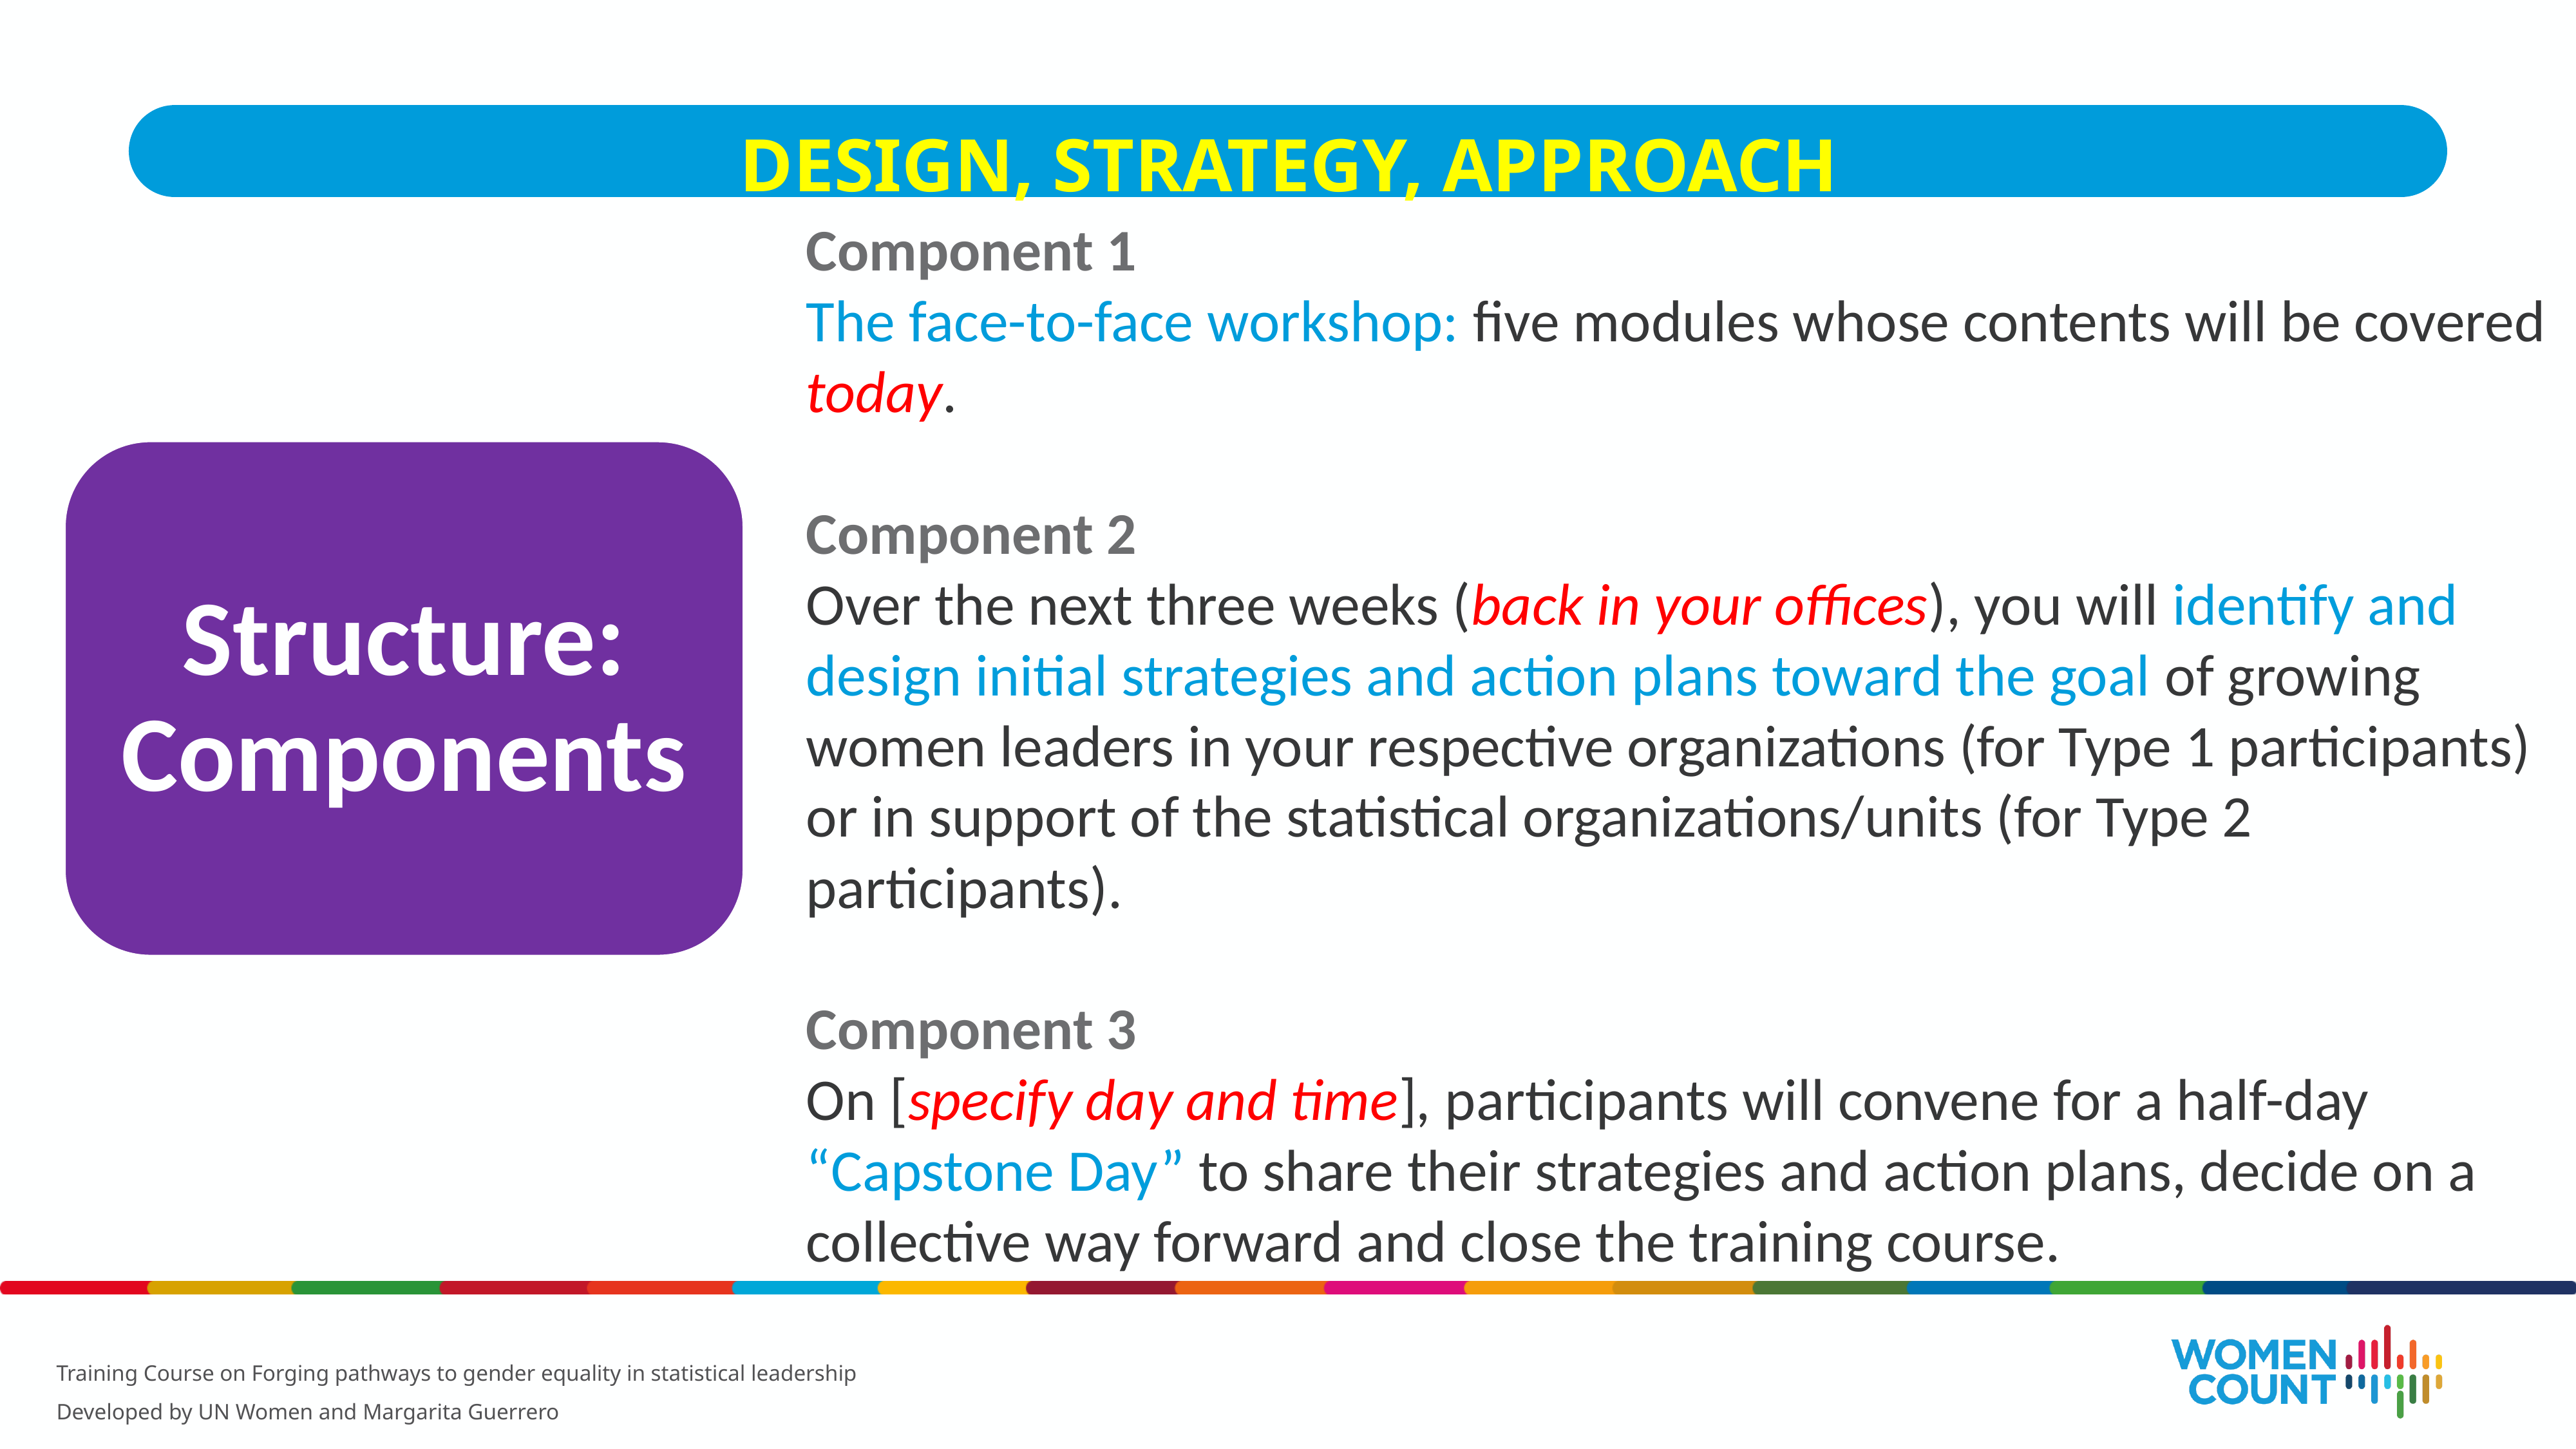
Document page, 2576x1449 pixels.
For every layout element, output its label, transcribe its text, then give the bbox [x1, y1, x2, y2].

list DESIGN, STRATEGY, APPROACH [167, 119, 2411, 207]
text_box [64, 440, 744, 956]
text_box Component 1 The face-to-face workshop: five modules whose contents will be covered today. Component 2 Over the next three weeks (back in your offices), you will identify and design initial strategies and action plans toward the goal of growing women leaders in your respective organizations (for Type 1 participants) or in support of the statistical organizations/units (for Type 2 participants). Component 3 On [specify day and time], participants will convene for a half-day “Capstone Day” to share their strategies and action plans, decide on a collective way forward and close the training course. [797, 207, 2567, 1279]
text_box Training Course on Forging pathways to gender equality in statistical leadership Developed by UN Women and Margarita Guerrero [56, 1347, 1658, 1449]
